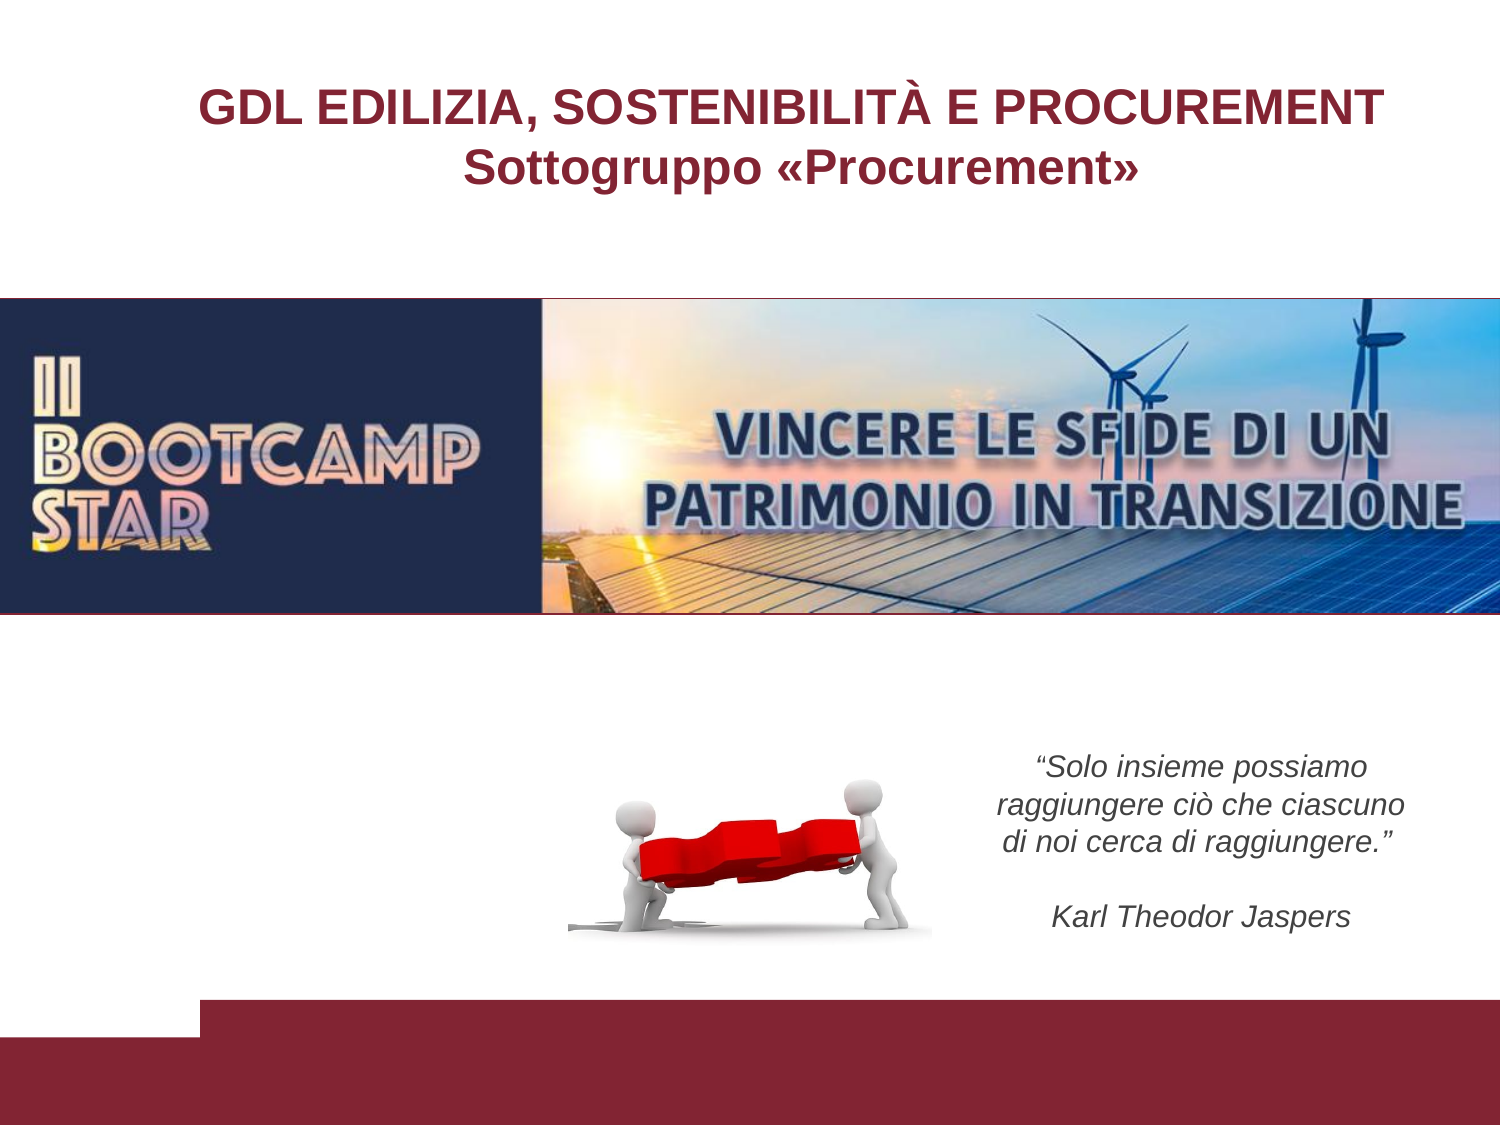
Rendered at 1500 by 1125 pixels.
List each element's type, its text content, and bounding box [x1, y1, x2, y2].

title GDL EDILIZIA, SOSTENIBILITÀ E PROCUREMENT Sottogruppo «Procurement» [183, 67, 1424, 155]
text_box “Solo insieme possiamo raggiungere ciò che ciascuno di noi cerca di raggiungere.” Karl Theodor Jaspers [971, 731, 1432, 949]
picture [0, 298, 1500, 974]
